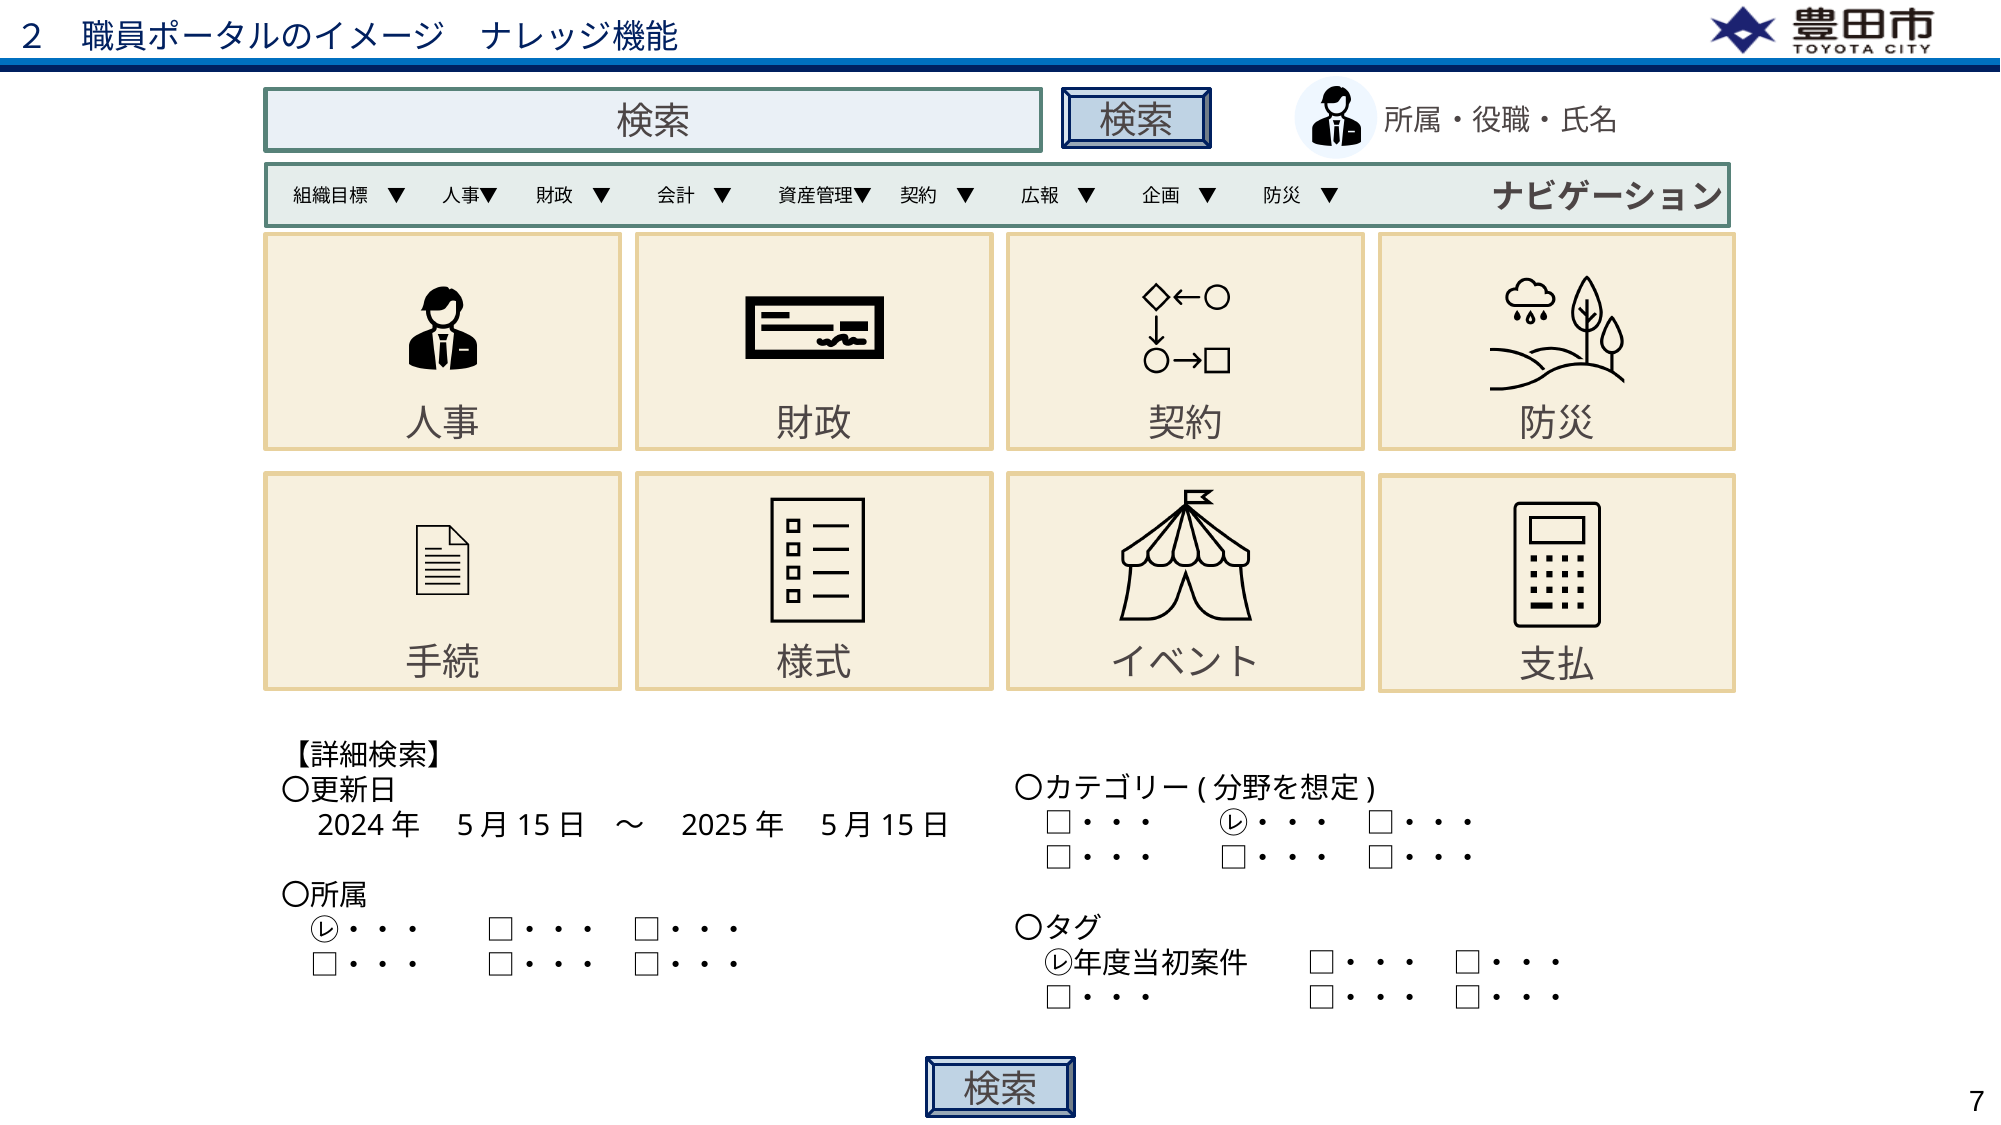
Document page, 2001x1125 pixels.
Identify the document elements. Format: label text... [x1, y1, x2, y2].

text_box ナビゲーション [264, 162, 1731, 228]
table_header 企画 ▼ [1137, 175, 1258, 215]
picture [1299, 78, 1374, 153]
table_header 契約 ▼ [894, 175, 1015, 215]
text_box 〇カテゴリー(分野を想定) □・・・ ㋹・・・ □・・・ □・・・ □・・・ □・・・ 〇タグ ㋹年度当初案件 □・・・ □・・・ □・・・ □・・・ □・・・ [999, 728, 1734, 1022]
picture [1481, 266, 1633, 417]
table_header 防災 ▼ [1258, 175, 1379, 215]
text_box 支払 [1378, 473, 1736, 693]
text_box 契約 [1006, 232, 1365, 451]
picture [1481, 489, 1633, 641]
text_box 人事 [263, 232, 622, 451]
title ２ 職員ポータルのイメージ ナレッジ機能 [0, 4, 1152, 65]
text_box 【詳細検索】 〇更新日 2024年 5月15日 ～ 2025年 5月15日 〇所属 ㋹・・・ □・・・ □・・・ □・・・ □・・・ □・・・ [266, 728, 999, 989]
picture [738, 252, 890, 404]
text_box 財政 [635, 232, 994, 451]
text_box 防災 [1378, 232, 1736, 451]
picture [742, 484, 894, 636]
picture [1124, 266, 1248, 390]
table_header 広報 ▼ [1015, 175, 1137, 215]
text_box 検索 [263, 87, 1043, 153]
text_box 検索 [924, 1055, 1077, 1119]
slide_number 6 [1533, 1074, 2000, 1125]
text_box 手続 [263, 471, 622, 691]
picture [1110, 482, 1261, 634]
text_box 様式 [635, 471, 994, 691]
table_header 資産管理▼ [773, 175, 894, 215]
table_header 財政 ▼ [530, 175, 651, 215]
picture [400, 517, 486, 603]
text_box 検索 [1060, 87, 1213, 150]
table_header 人事▼ [436, 175, 530, 215]
text_box [1320, 73, 1352, 77]
text_box イベント [1006, 471, 1365, 691]
picture [392, 277, 494, 379]
table_header 組織目標 ▼ [287, 175, 436, 215]
picture [1708, 0, 1945, 58]
table_header 会計 ▼ [651, 175, 773, 215]
text_box 所属・役職・氏名 [1378, 95, 1652, 143]
